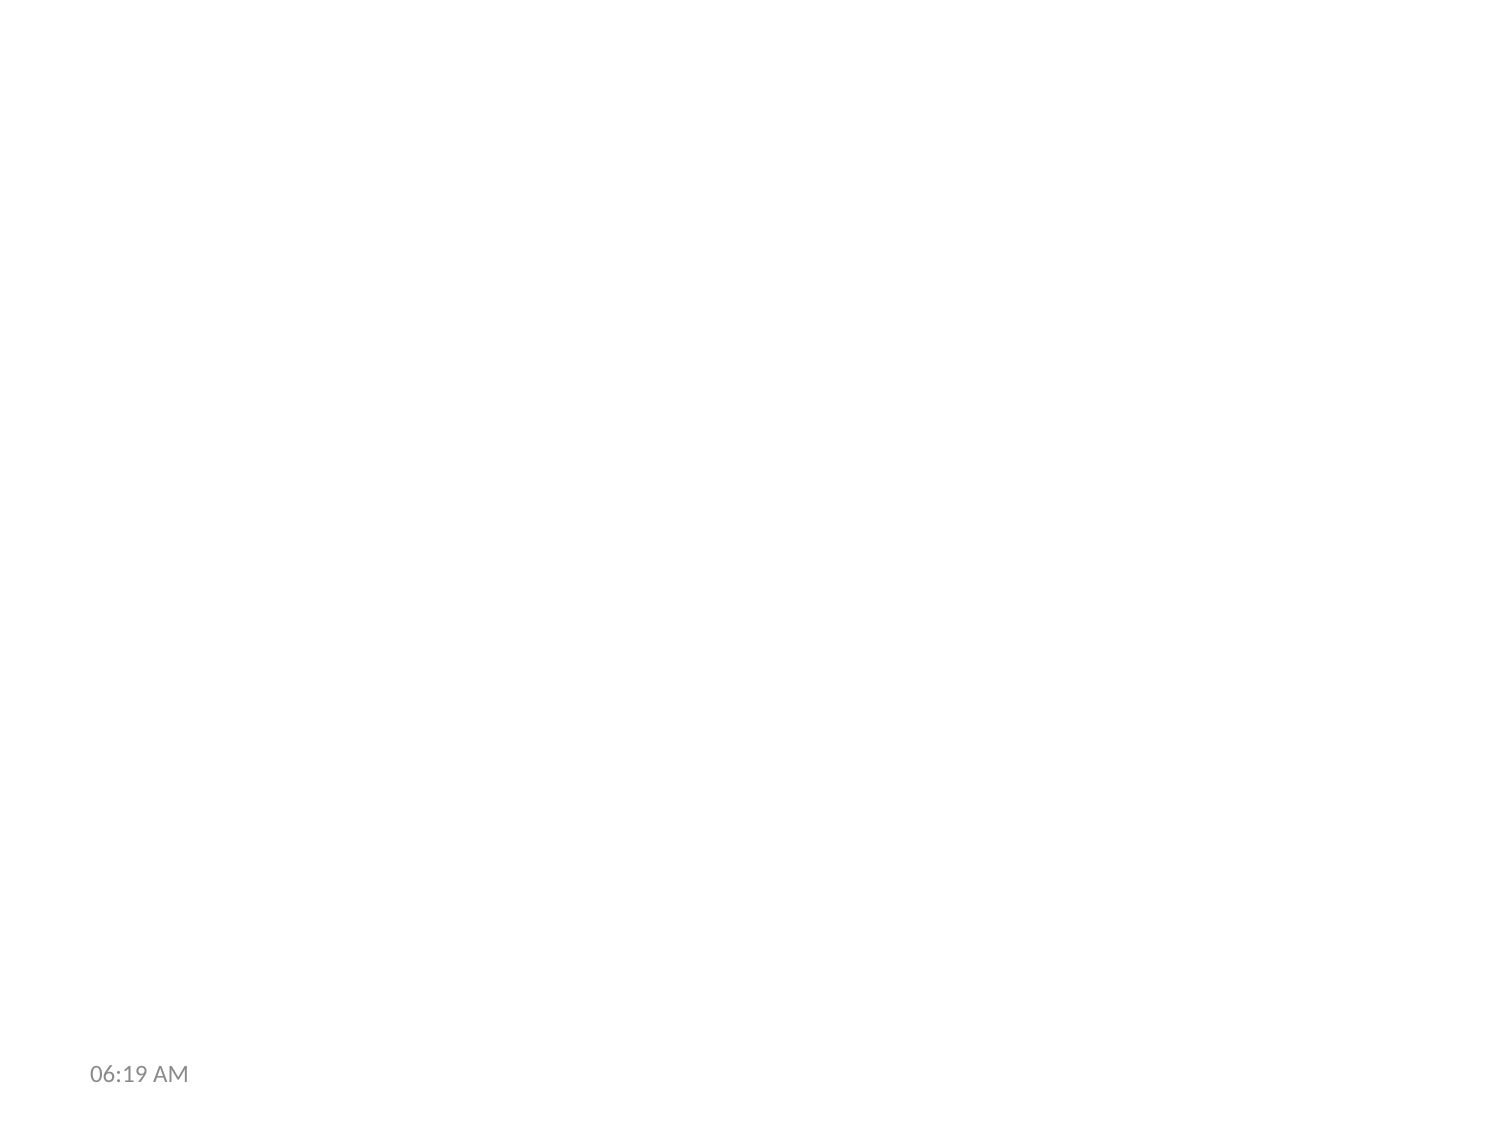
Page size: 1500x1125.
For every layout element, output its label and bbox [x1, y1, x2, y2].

slide_number [75, 1042, 425, 1103]
